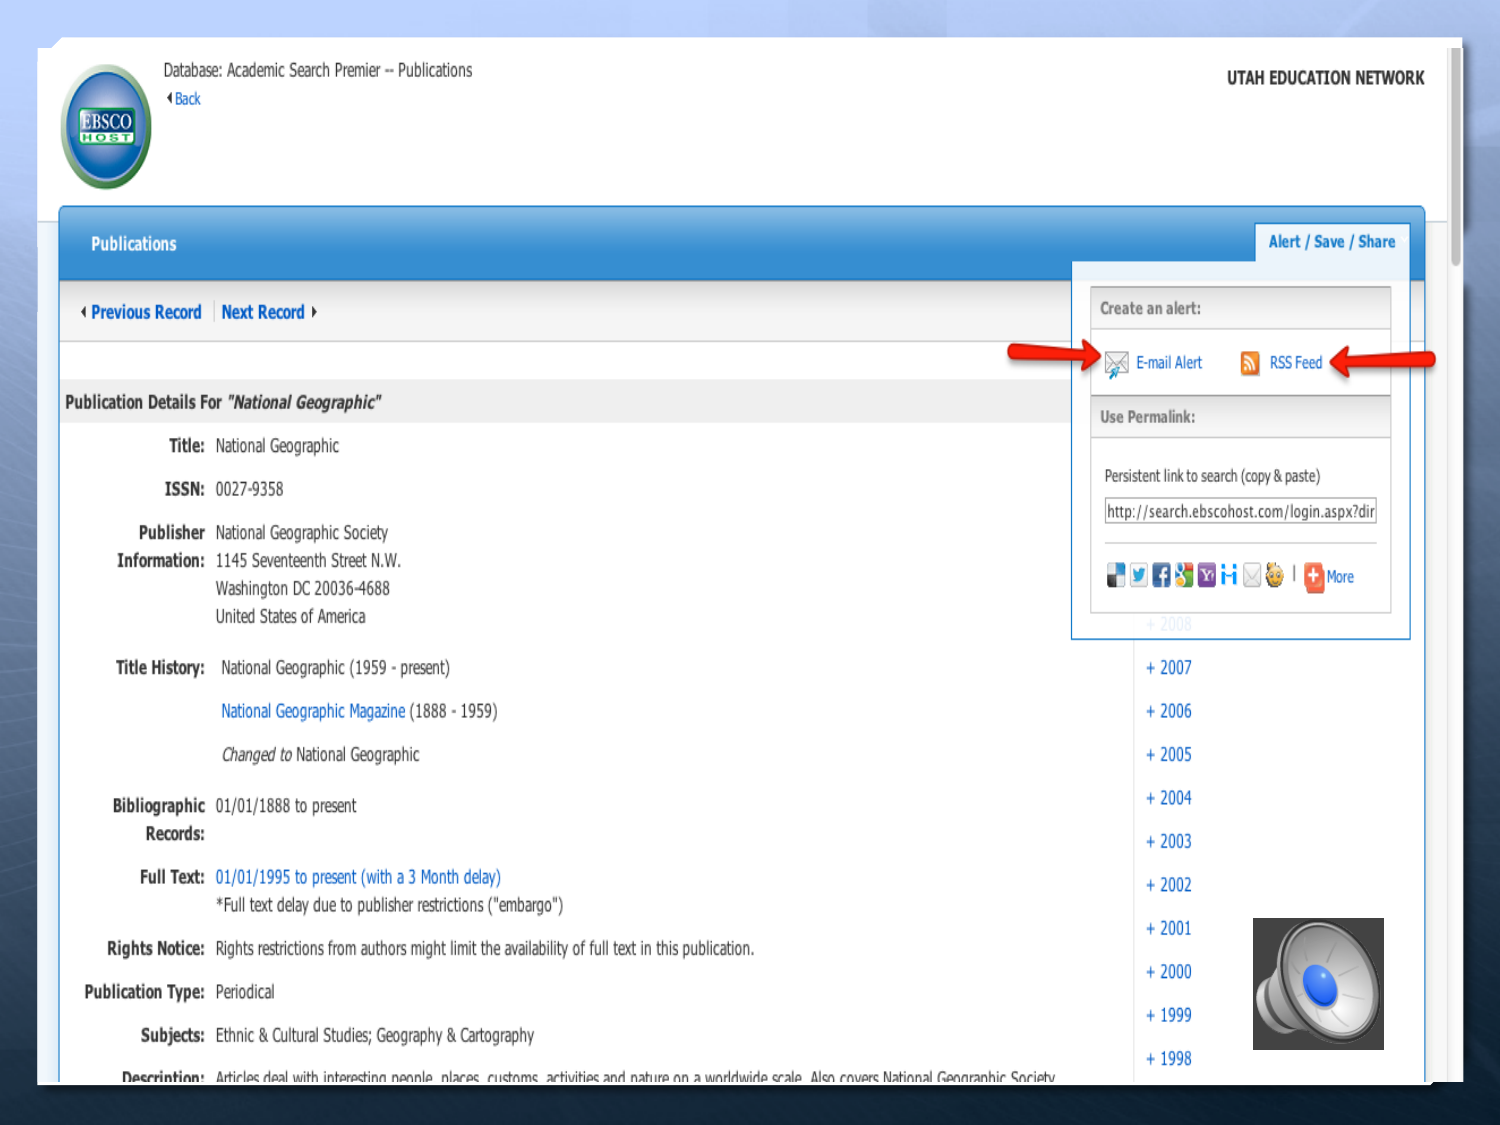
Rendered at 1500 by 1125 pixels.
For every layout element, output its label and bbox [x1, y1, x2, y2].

picture [1251, 917, 1386, 1052]
list [36, 47, 1464, 1082]
